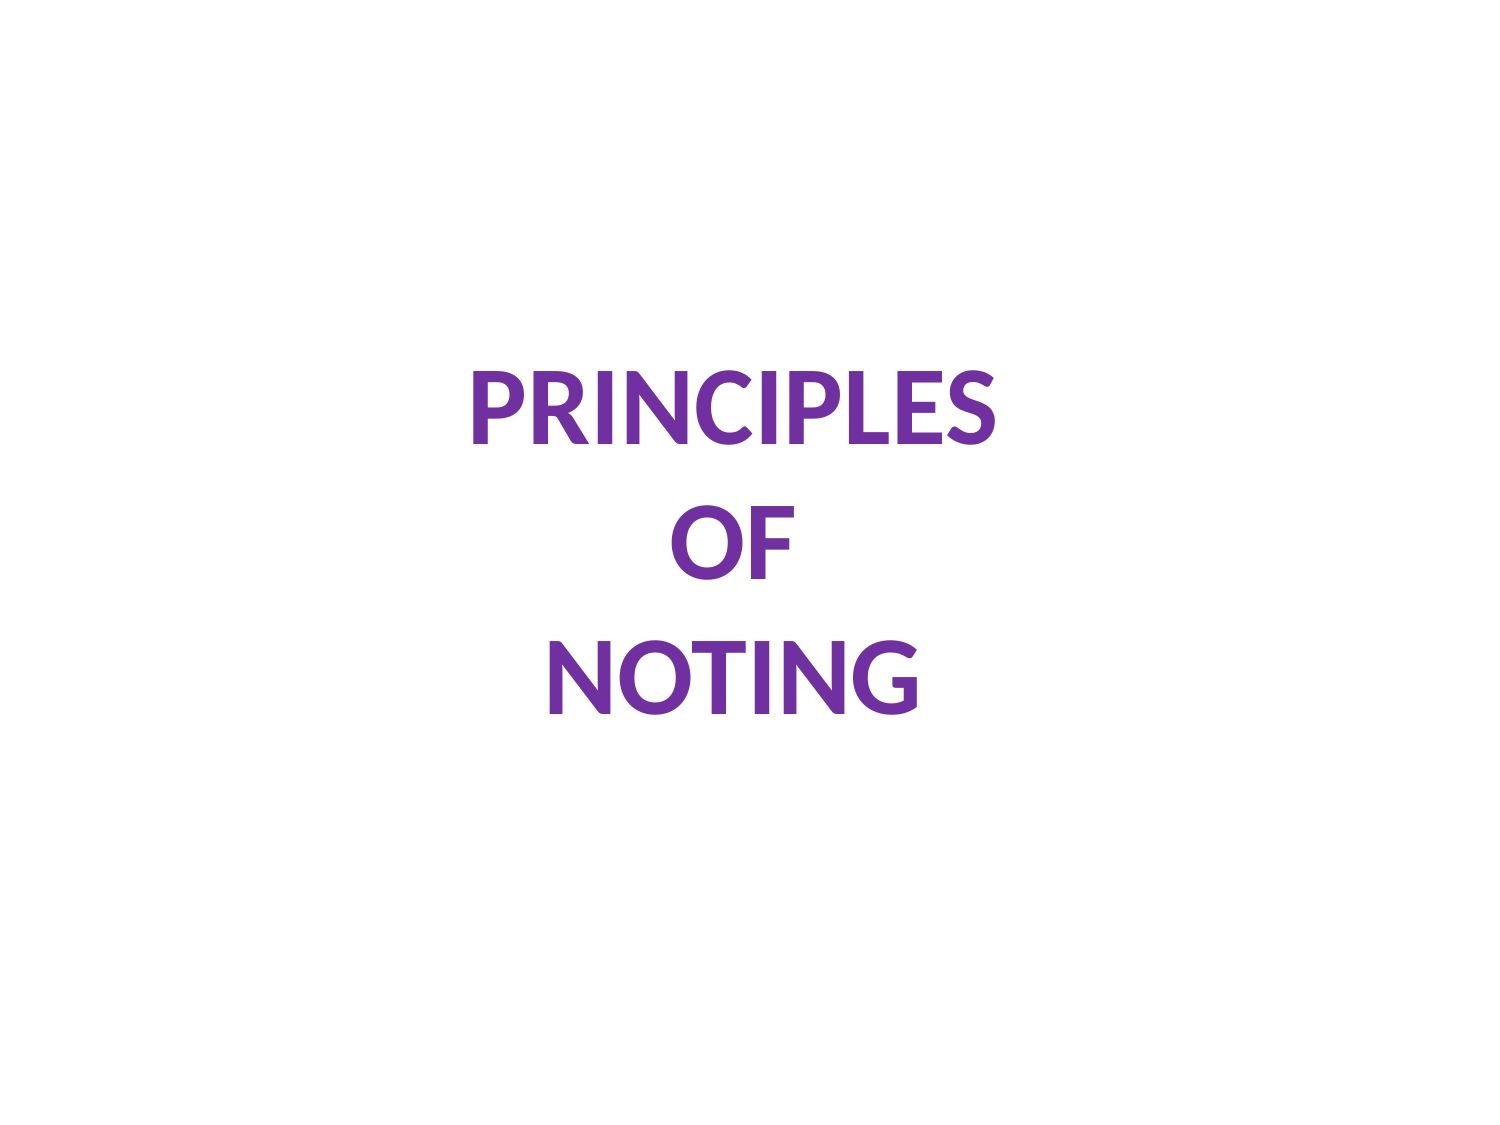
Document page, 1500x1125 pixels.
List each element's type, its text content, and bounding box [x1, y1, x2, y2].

text_box PRINCIPLES OF NOTING [452, 324, 1014, 745]
